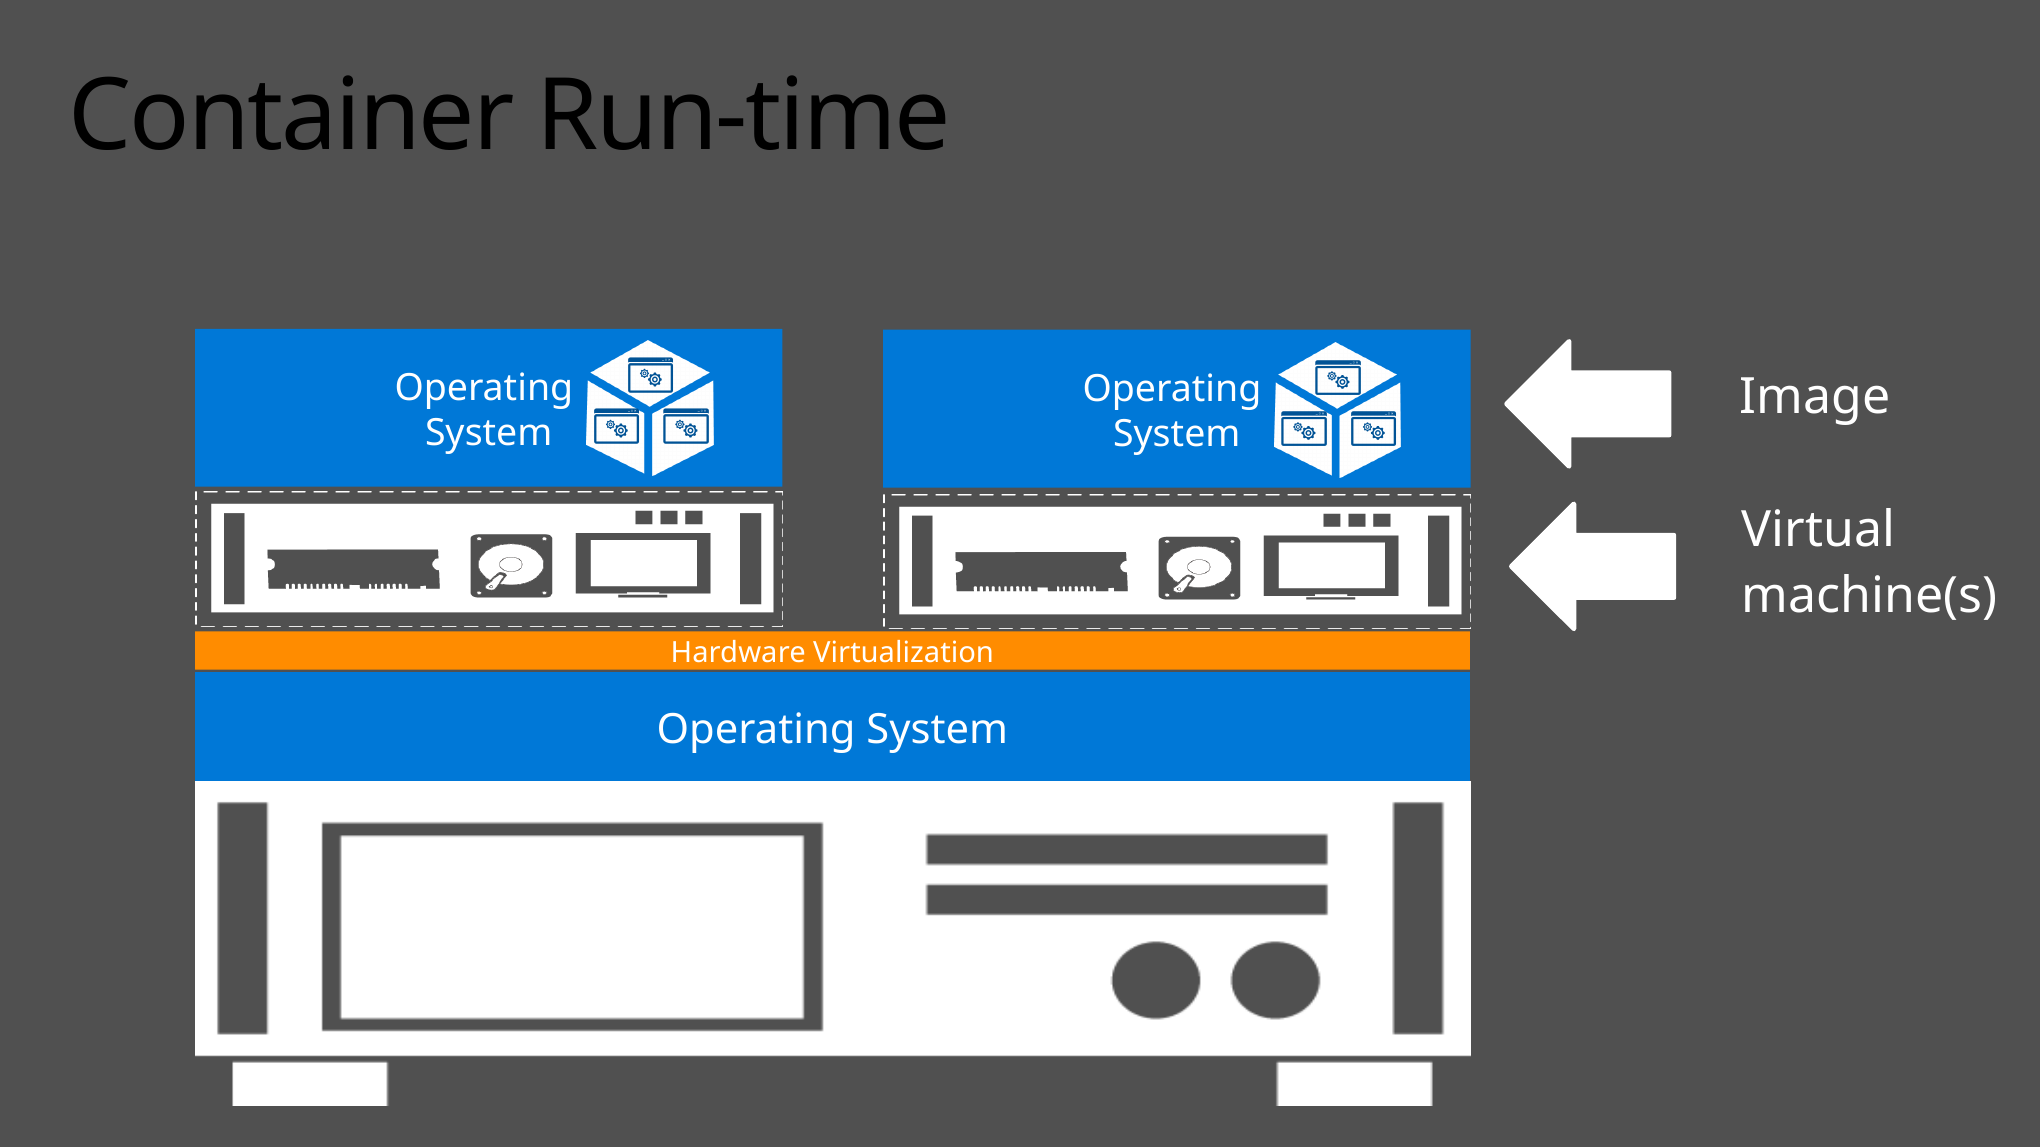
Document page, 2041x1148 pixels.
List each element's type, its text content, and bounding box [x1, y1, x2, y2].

title Container Run-time [45, 48, 1996, 199]
text_box Hardware Virtualization [194, 631, 1471, 670]
picture [194, 780, 1471, 1106]
text_box Virtual machine(s) [1711, 478, 2028, 648]
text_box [1272, 342, 1405, 479]
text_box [585, 339, 718, 476]
text_box [1510, 503, 1675, 630]
text_box Operating System [194, 328, 783, 488]
text_box Image [1709, 346, 1921, 449]
text_box Operating System [194, 671, 1471, 780]
picture [882, 493, 1471, 630]
picture [195, 491, 783, 627]
text_box [1505, 340, 1671, 468]
text_box Operating System [882, 329, 1471, 488]
